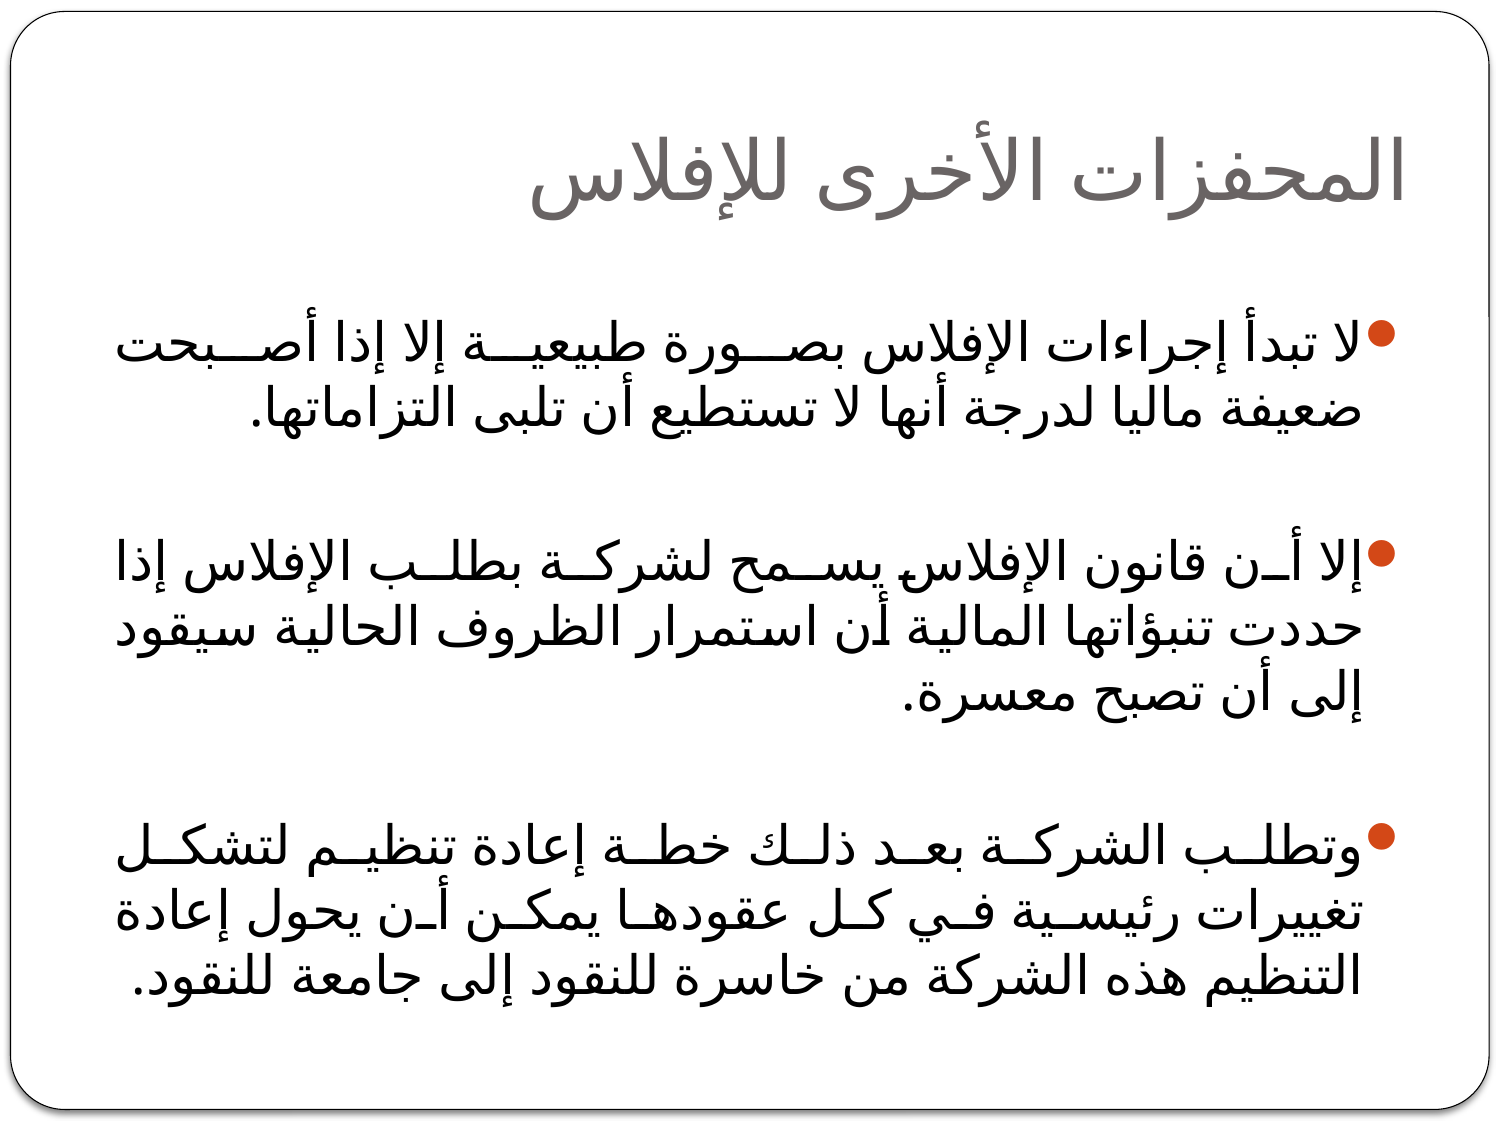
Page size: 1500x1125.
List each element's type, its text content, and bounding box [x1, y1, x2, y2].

list لا تبدأ إجراءات الإفلاس بصورة طبيعية إلا إذا أصبحت ضعيفة ماليا لدرجة أنها لا تستطيع أن تلبى التزاماتها. إلا أن قانون الإفلاس يسمح لشركة بطلب الإفلاس إذا حددت تنبؤاتها المالية أن استمرار الظروف الحالية سيقود إلى أن تصبح معسرة. وتطلب الشركة بعد ذلك خطة إعادة تنظيم لتشكل تغييرات رئيسية في كل عقودها يمكن أن يحول إعادة التنظيم هذه الشركة من خاسرة للنقود إلى جامعة للنقود. [99, 299, 1425, 988]
title المحفزات الأخرى للإفلاس [150, 45, 1425, 233]
